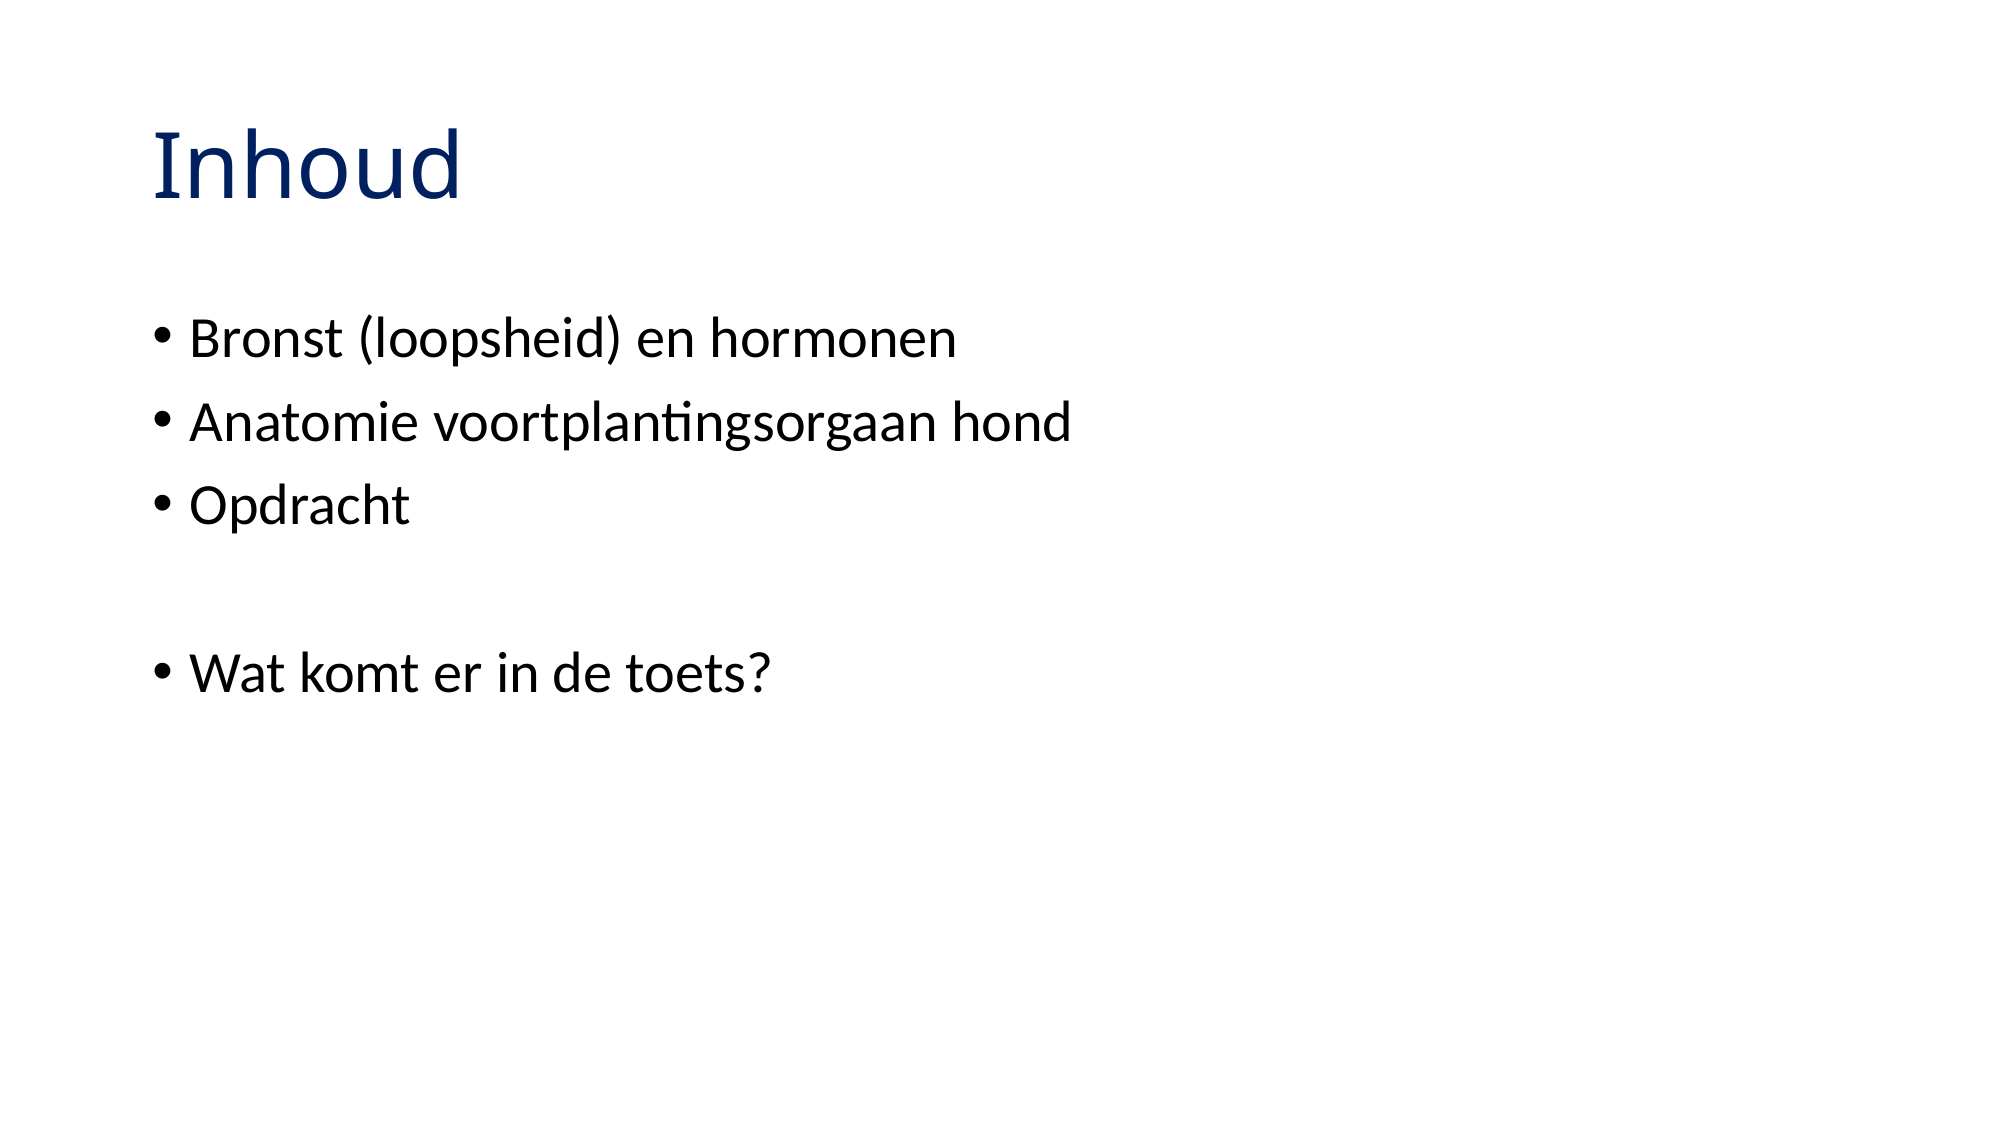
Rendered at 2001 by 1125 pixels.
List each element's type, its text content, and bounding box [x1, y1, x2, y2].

title Inhoud [137, 59, 1863, 278]
list Bronst (loopsheid) en hormonen Anatomie voortplantingsorgaan hond Opdracht Wat komt er in de toets? [137, 299, 1863, 1014]
